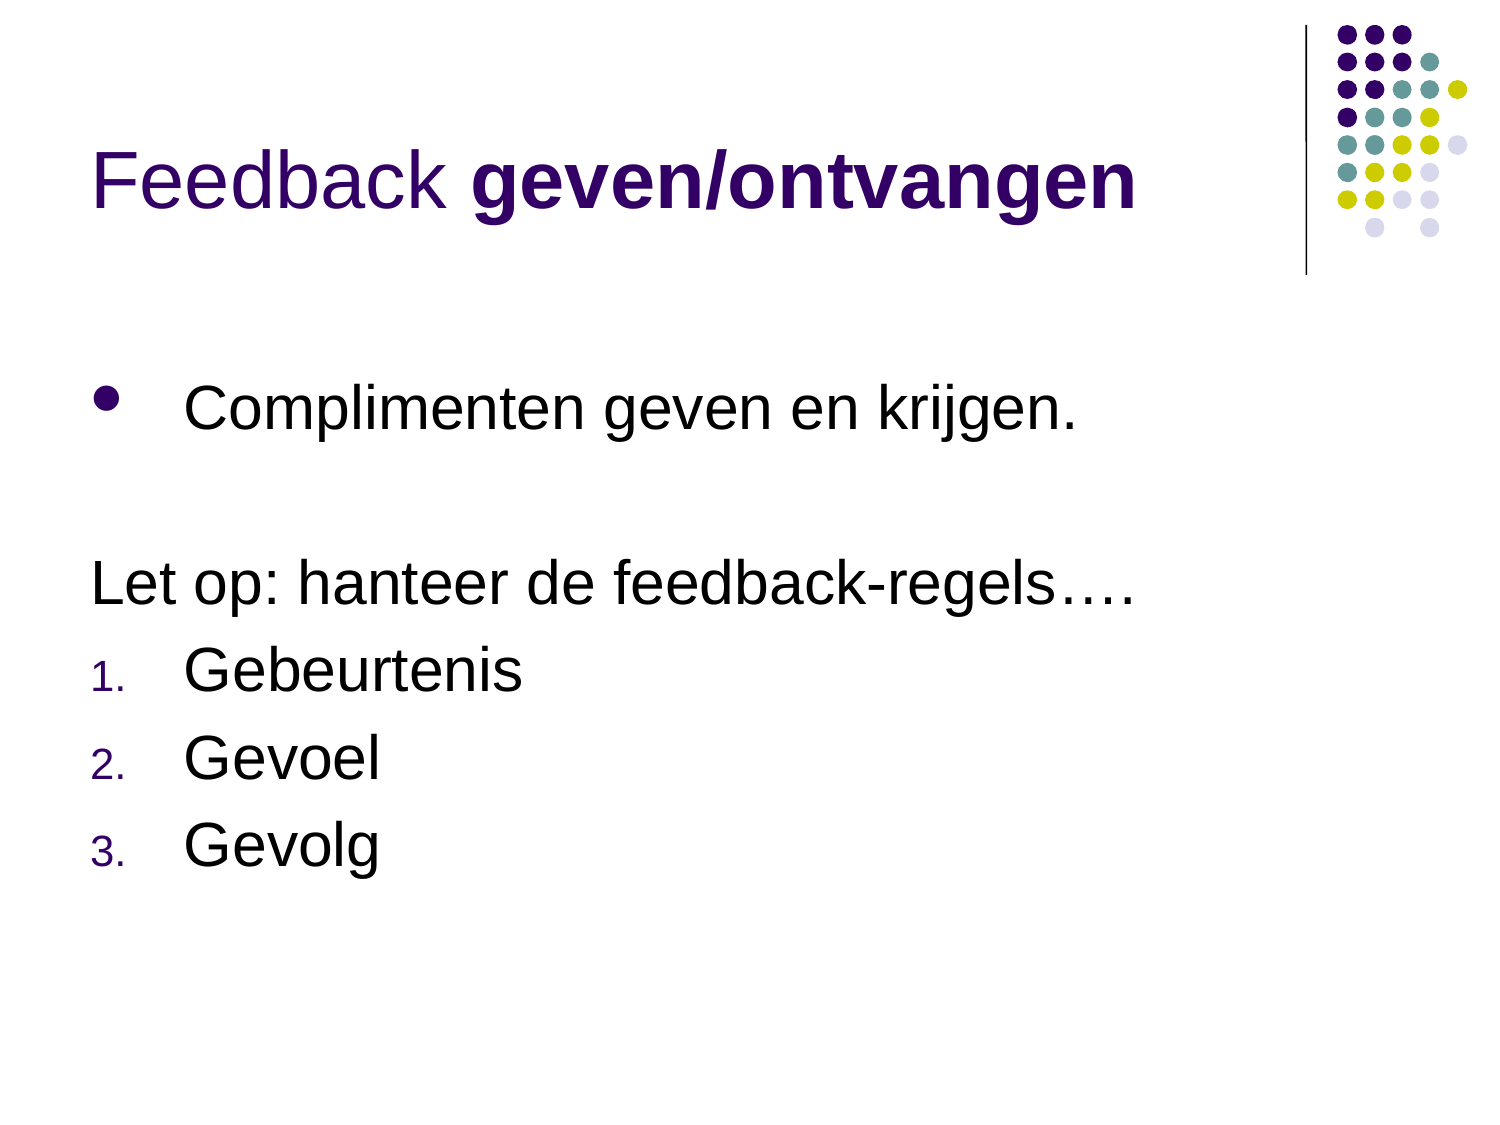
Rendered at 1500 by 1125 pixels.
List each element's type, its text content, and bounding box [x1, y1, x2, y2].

list Complimenten geven en krijgen. Let op: hanteer de feedback-regels…. Gebeurtenis Gevoel Gevolg [75, 282, 1425, 1006]
title Feedback geven/ontvangen [75, 20, 1313, 233]
